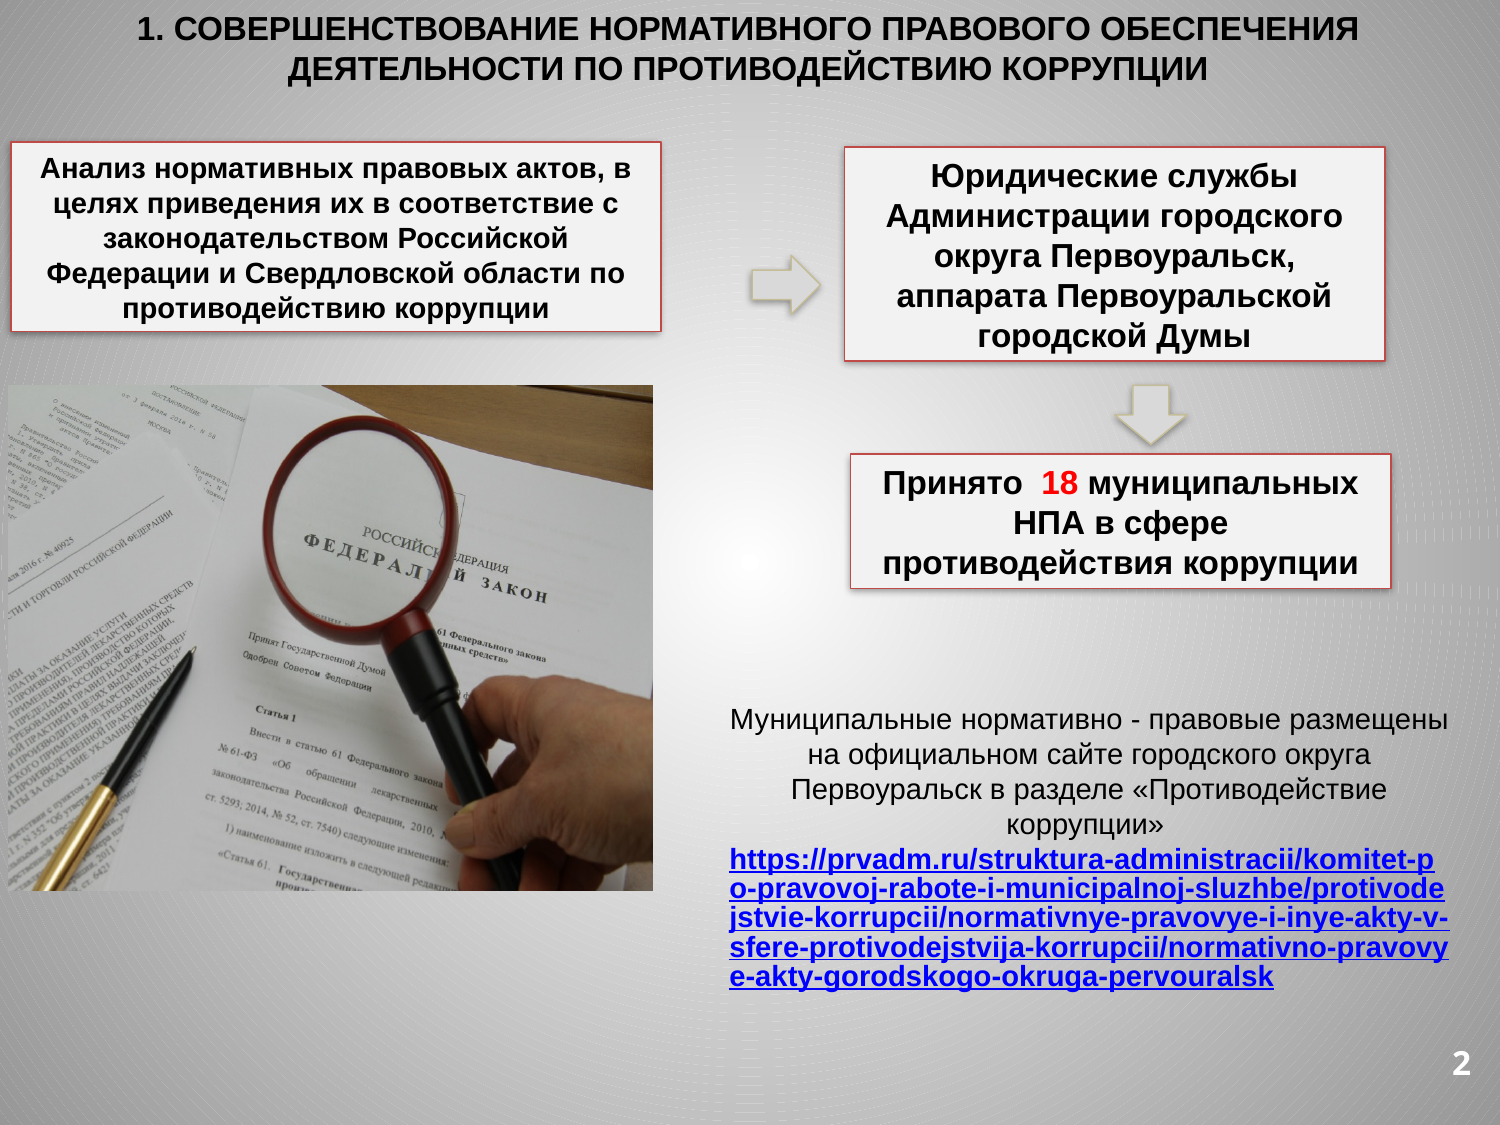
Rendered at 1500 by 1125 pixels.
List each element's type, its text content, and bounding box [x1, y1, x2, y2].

text_box Анализ нормативных правовых актов, в целях приведения их в соответствие с законодательством Российской Федерации и Свердловской области по противодействию коррупции [10, 141, 662, 332]
text_box Муниципальные нормативно - правовые размещены на официальном сайте городского округа Первоуральск в разделе «Противодействие коррупции» https://prvadm.ru/struktura-administracii/komitet-po-pravovoj-rabote-i-municipalnoj-sluzhbe/protivodejstvie-korrupcii/normativnye-pravovye-i-inye-akty-v-sfere-protivodejstvija-korrupcii/normativno-pravovye-akty-gorodskogo-okruga-pervouralsk [714, 693, 1465, 883]
text_box 2 [1423, 1034, 1500, 1090]
text_box [751, 254, 822, 316]
picture [8, 384, 653, 891]
text_box [626, 329, 878, 404]
text_box [105, 131, 1469, 283]
text_box 1. СОВЕРШЕНСТВОВАНИЕ НОРМАТИВНОГО ПРАВОВОГО ОБЕСПЕЧЕНИЯ ДЕЯТЕЛЬНОСТИ ПО ПРОТИВОДЕЙСТВИЮ КОРРУПЦИИ [29, 0, 1469, 95]
text_box Юридические службы Администрации городского округа Первоуральск, аппарата Первоуральской городской Думы [844, 146, 1386, 362]
text_box Принято 18 муниципальных НПА в сфере противодействия коррупции [850, 453, 1392, 589]
text_box [1114, 384, 1188, 445]
